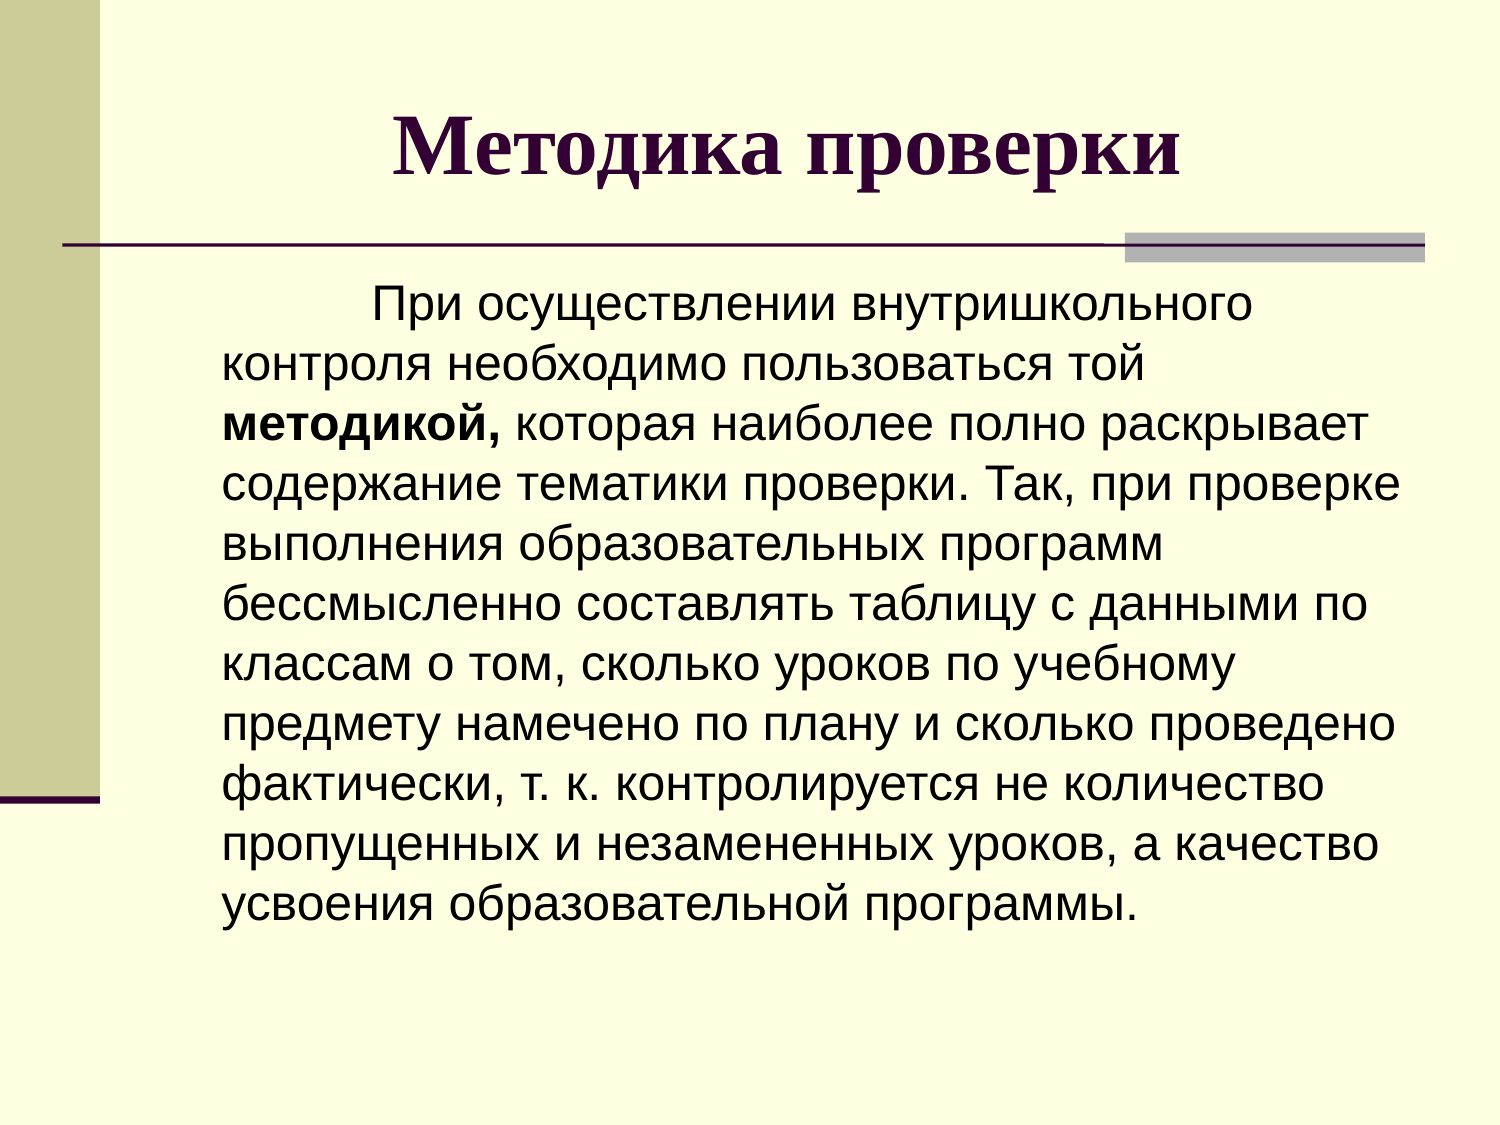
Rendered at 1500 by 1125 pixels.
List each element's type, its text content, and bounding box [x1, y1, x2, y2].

title Методика проверки [150, 45, 1425, 234]
list При осуществлении внутришкольного контроля необходимо пользоваться той методикой, которая наиболее полно раскрывает содержание тематики проверки. Так, при проверке выполнения образовательных программ бессмысленно составлять таблицу с данными по классам о том, сколько уроков по учебному предмету намечено по плану и сколько проведено фактически, т. к. контролируется не количество пропущенных и незамененных уроков, а качество усвоения образовательной программы. [150, 262, 1425, 1006]
